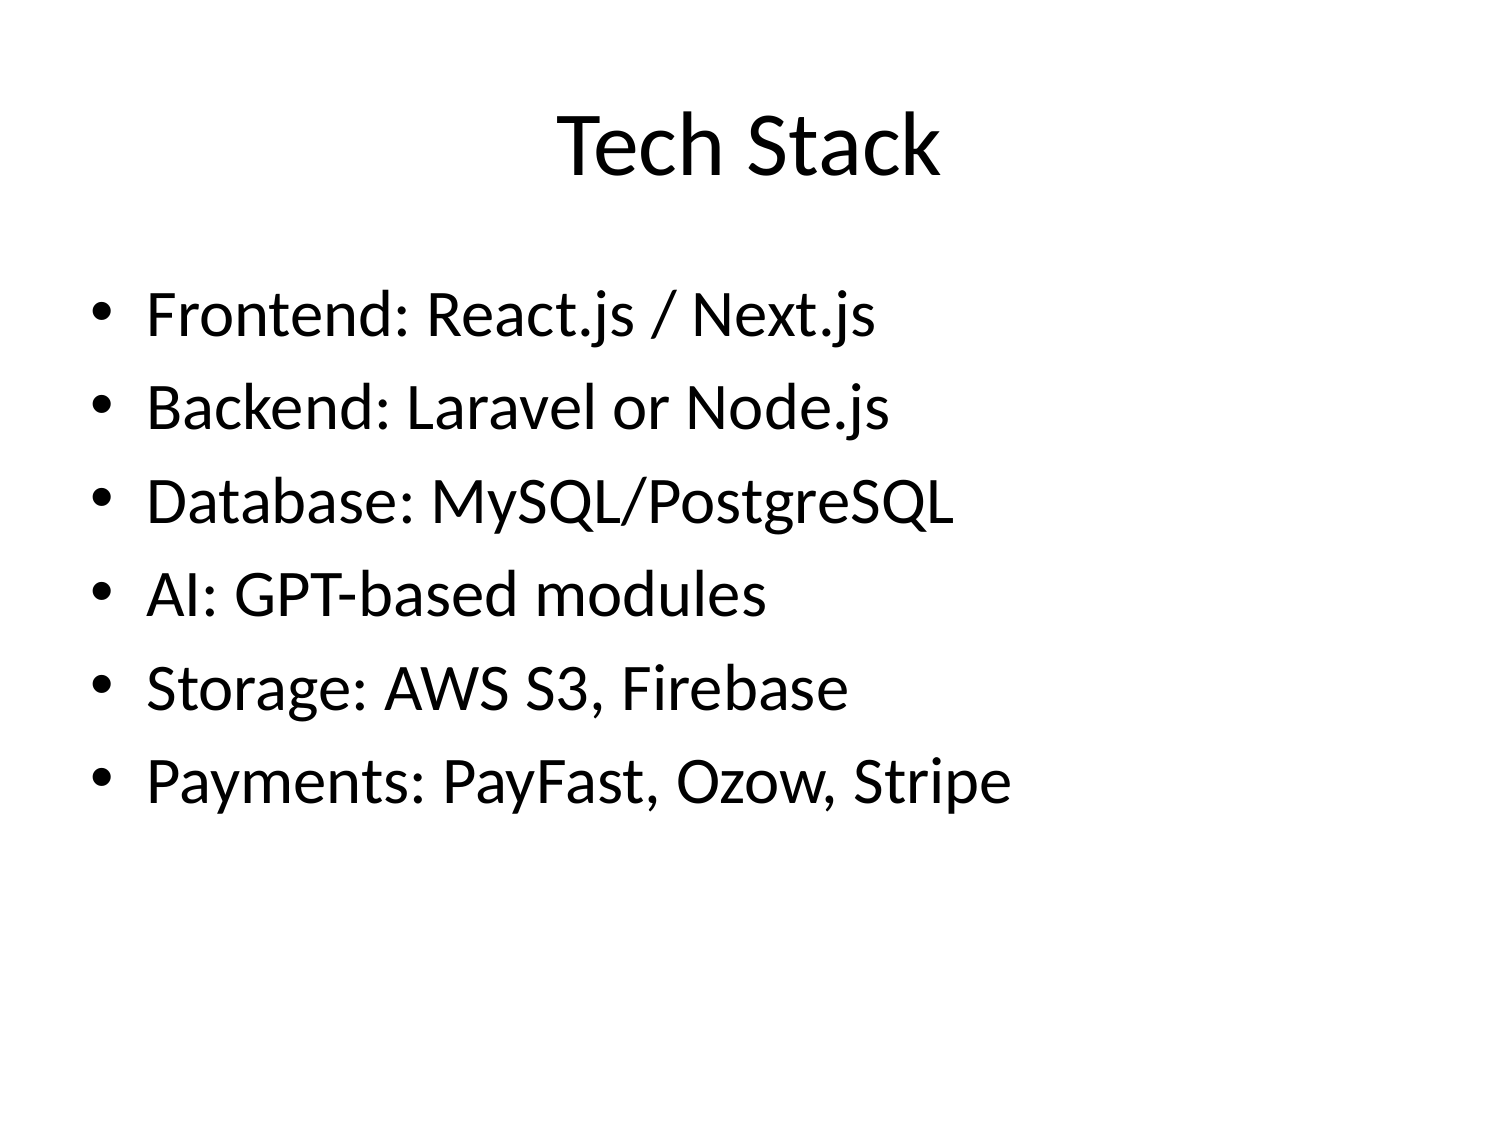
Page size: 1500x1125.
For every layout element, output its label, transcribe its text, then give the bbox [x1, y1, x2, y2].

title Tech Stack [75, 45, 1425, 233]
list Frontend: React.js / Next.js Backend: Laravel or Node.js Database: MySQL/PostgreSQL AI: GPT-based modules Storage: AWS S3, Firebase Payments: PayFast, Ozow, Stripe [75, 262, 1425, 1005]
